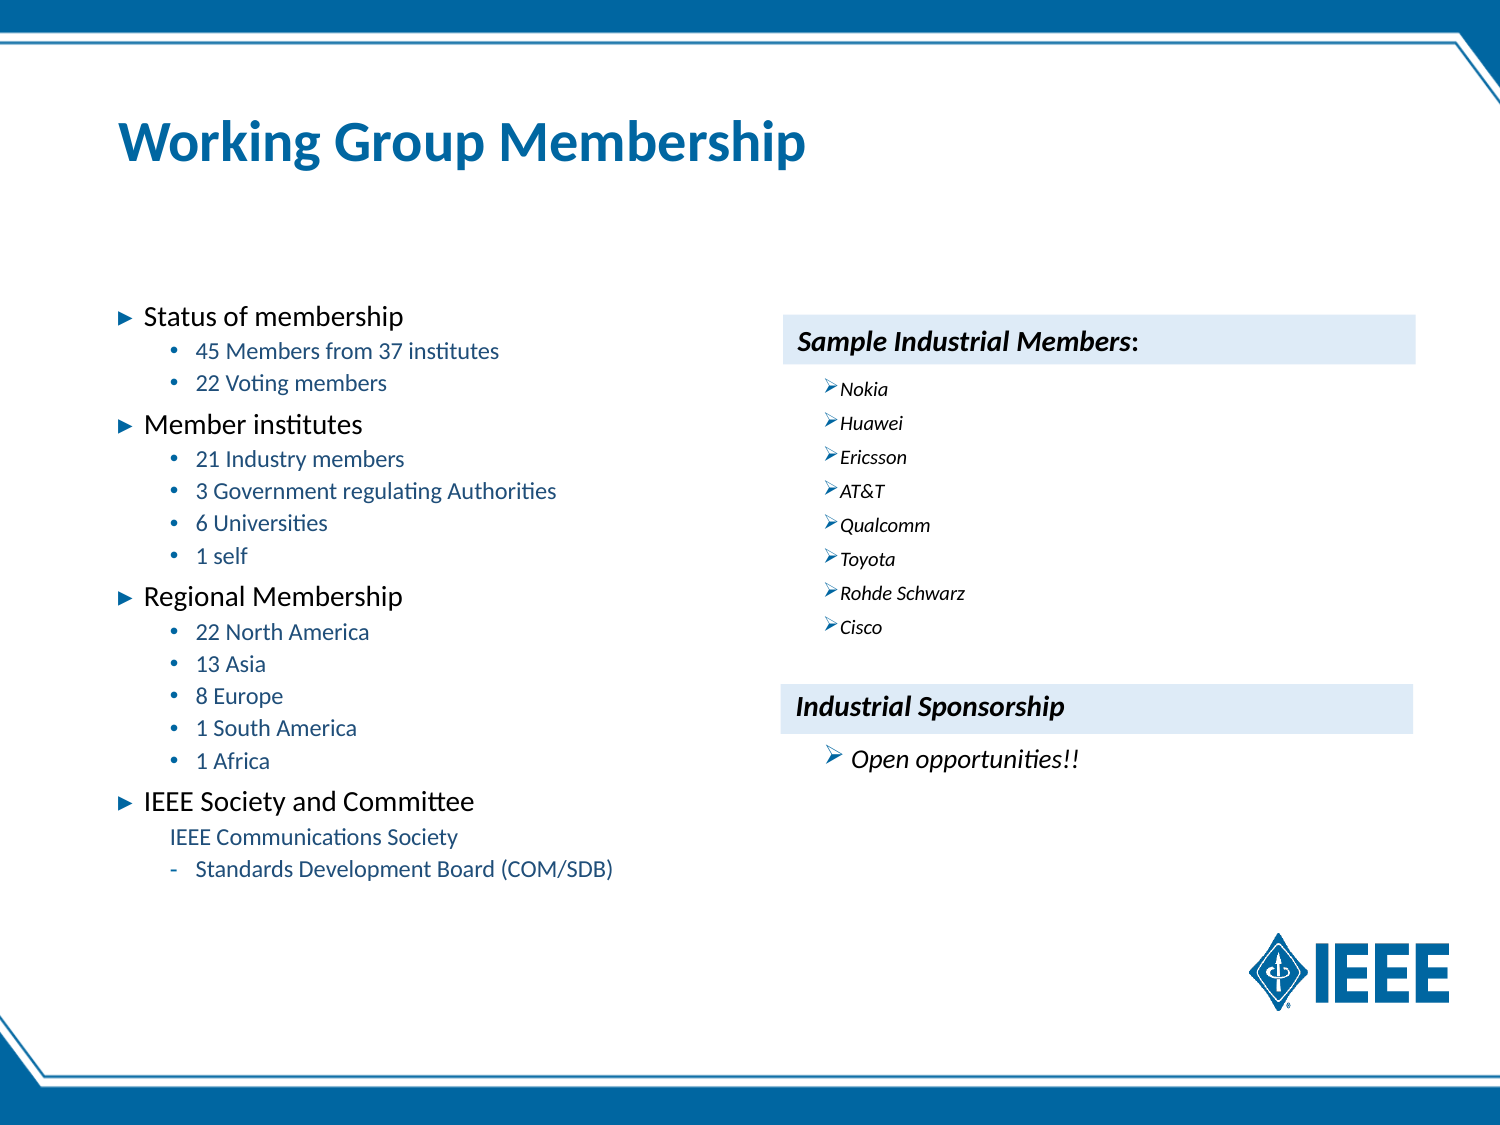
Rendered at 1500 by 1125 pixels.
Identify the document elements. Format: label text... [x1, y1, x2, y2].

text_box Sample Industrial Members: [783, 314, 1416, 365]
picture [0, 933, 1500, 1125]
title Working Group Membership [103, 91, 1397, 182]
text_box Open opportunities!! [780, 737, 1416, 808]
picture [0, 0, 1500, 136]
text_box Industrial Sponsorship [780, 684, 1414, 734]
list Status of membership 45 Members from 37 institutes 22 Voting members Member institutes 21 Industry members 3 Government regulating Authorities 6 Universities 1 self Regional Membership 22 North America 13 Asia 8 Europe 1 South America 1 Africa IEEE Society and Committee IEEE Communications Society Standards Development Board (COM/SDB) [103, 293, 741, 892]
list Nokia Huawei Ericsson AT&T Qualcomm Toyota Rohde Schwarz Cisco [780, 371, 1419, 647]
